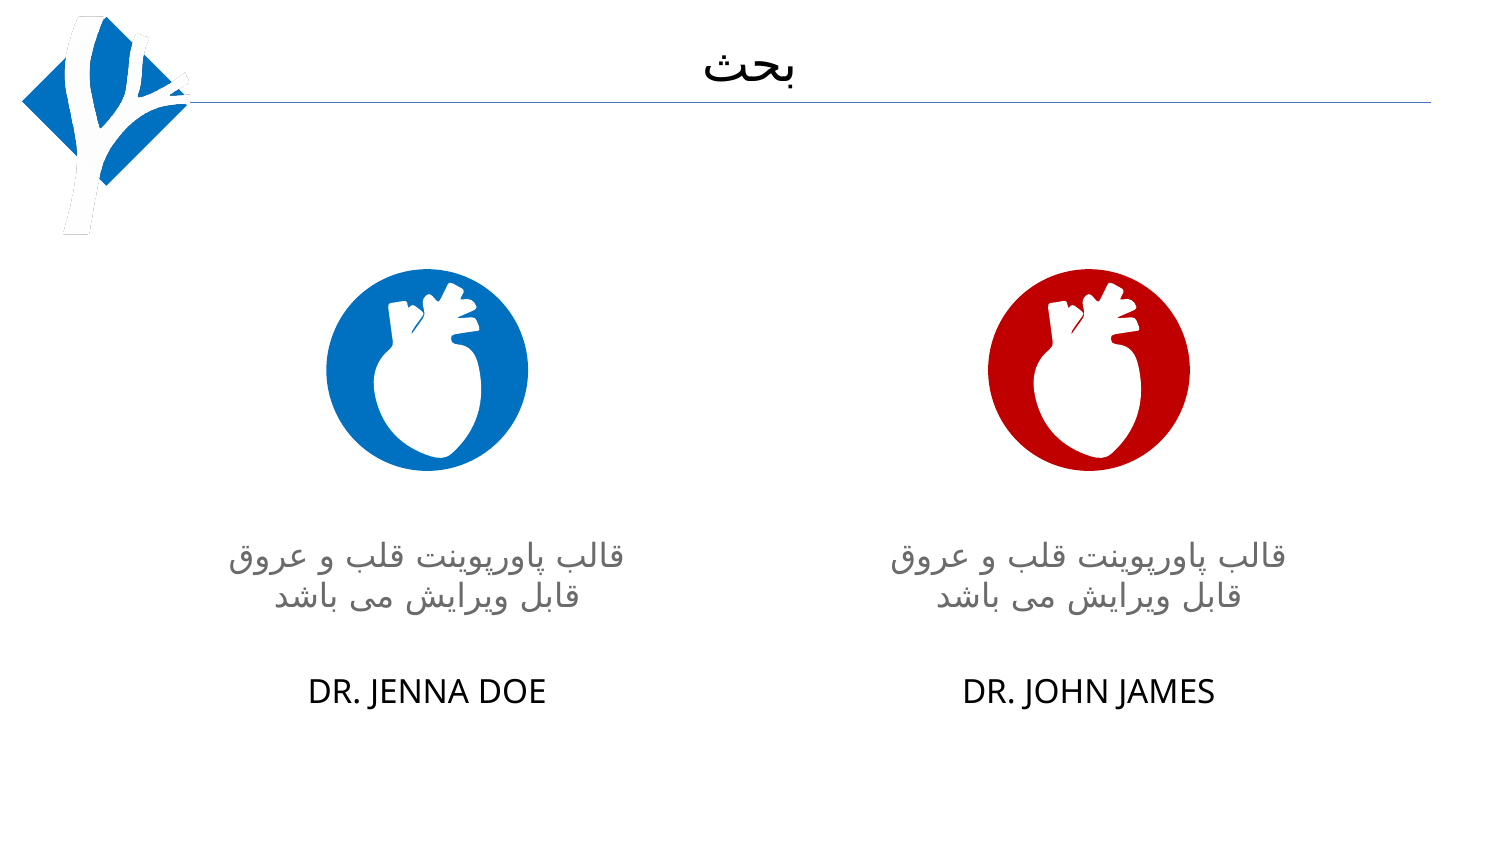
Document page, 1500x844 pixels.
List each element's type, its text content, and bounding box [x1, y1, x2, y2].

title بحث [307, 16, 1193, 111]
subtitle قالب پاورپوینت قلب و عروق قابل ویرایش می باشد [202, 443, 652, 630]
text_box [373, 282, 482, 458]
text_box [988, 269, 1190, 471]
text_box [326, 269, 529, 471]
title DR. JOHN JAMES [864, 655, 1314, 732]
picture [63, 16, 191, 235]
title DR. JENNA DOE [202, 655, 652, 732]
subtitle قالب پاورپوینت قلب و عروق قابل ویرایش می باشد [864, 443, 1314, 630]
text_box [1033, 282, 1142, 458]
